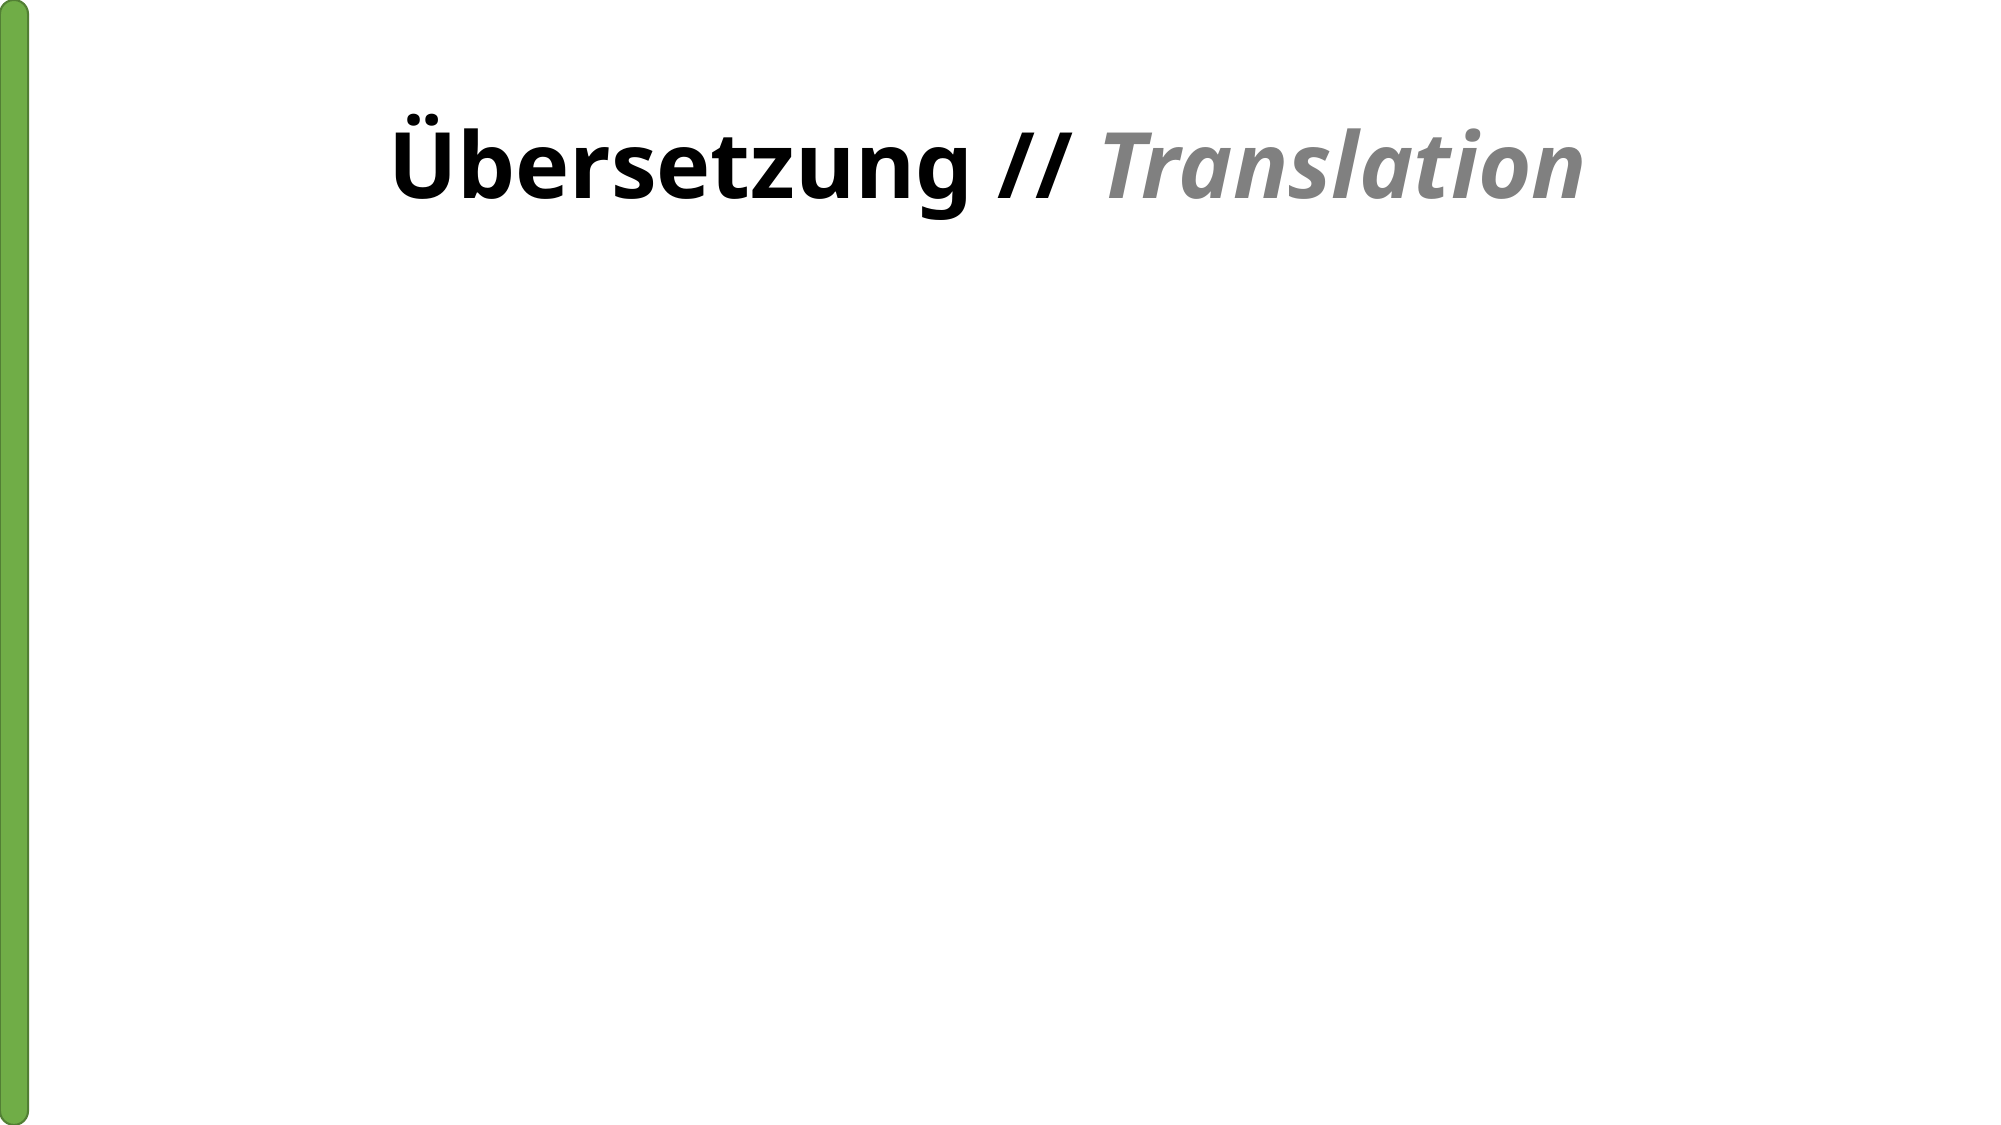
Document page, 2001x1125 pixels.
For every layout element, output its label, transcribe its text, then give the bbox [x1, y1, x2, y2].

text_box [0, 0, 30, 1125]
title Übersetzung // Translation [137, 59, 1863, 278]
